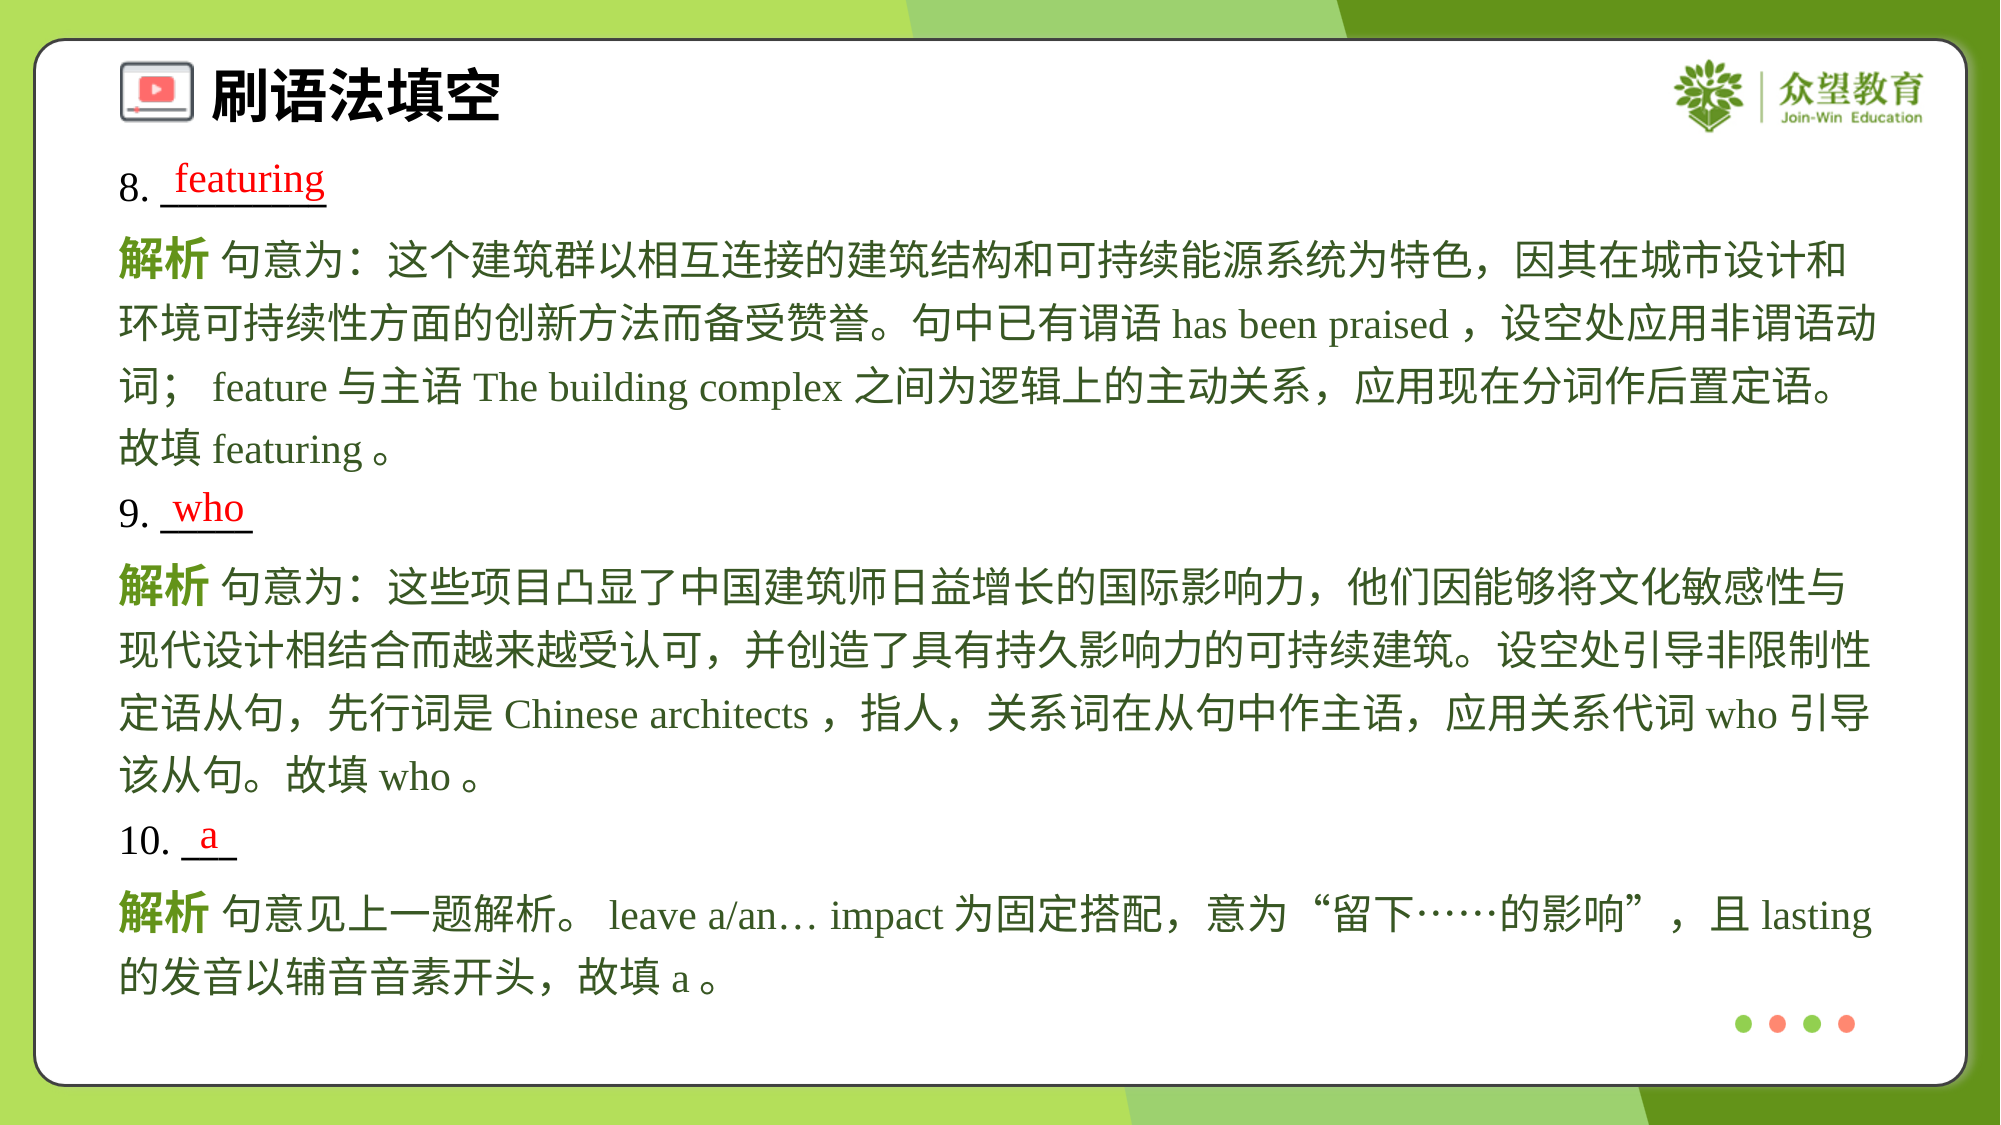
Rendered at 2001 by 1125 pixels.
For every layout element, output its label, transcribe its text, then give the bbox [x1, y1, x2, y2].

text_box 9. _____ [118, 473, 1883, 531]
text_box 10. ___ [118, 800, 1883, 858]
text_box featuring [170, 138, 330, 197]
text_box 解析 句意为：这些项目凸显了中国建筑师日益增长的国际影响力，他们因能够将文化敏感性与现代设计相结合而越来越受认可，并创造了具有持久影响力的可持续建筑。设空处引导非限制性定语从句，先行词是Chinese architects，指人，关系词在从句中作主语，应用关系代词who引导该从句。故填who。 [118, 542, 1883, 795]
text_box 8. _________ [118, 146, 1883, 204]
picture [0, 0, 2000, 1125]
text_box who [167, 467, 250, 525]
text_box 解析 句意见上一题解析。leave a/an… impact为固定搭配，意为“留下……的影响”，且lasting的发音以辅音音素开头，故填a。 [118, 869, 1883, 997]
text_box 解析 句意为：这个建筑群以相互连接的建筑结构和可持续能源系统为特色，因其在城市设计和环境可持续性方面的创新方法而备受赞誉。句中已有谓语has been praised，设空处应用非谓语动词；feature与主语The building complex之间为逻辑上的主动关系，应用现在分词作后置定语。故填featuring。 [118, 215, 1883, 468]
text_box a [195, 794, 223, 852]
